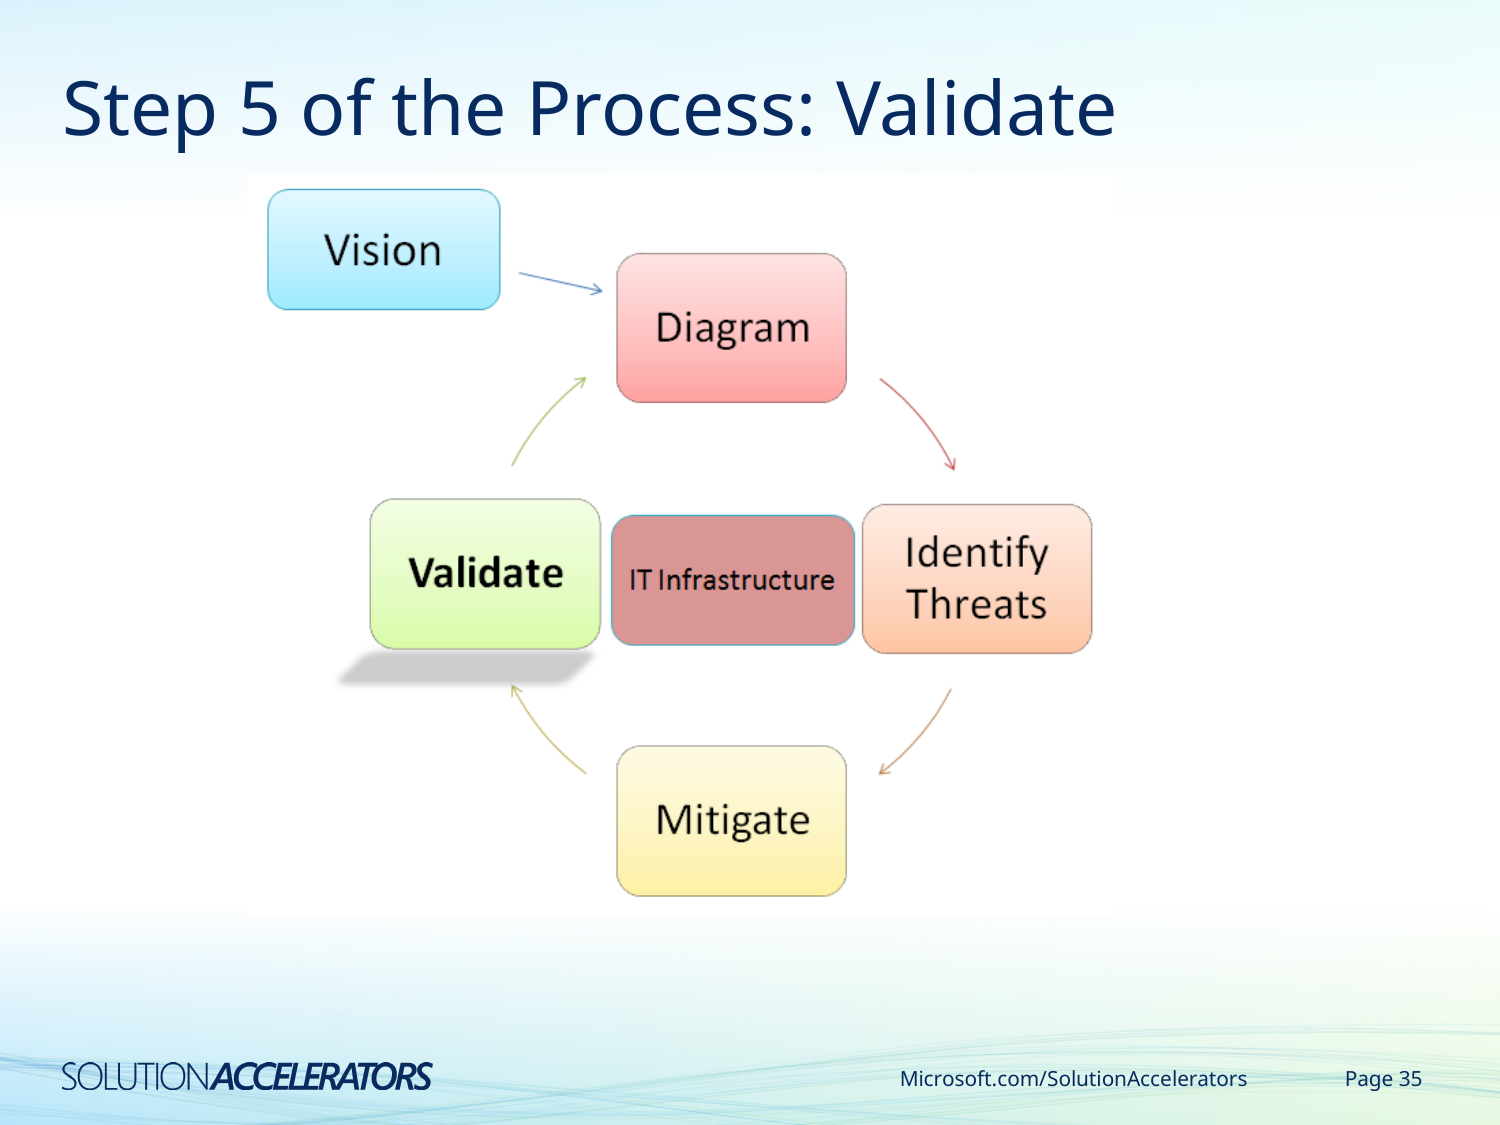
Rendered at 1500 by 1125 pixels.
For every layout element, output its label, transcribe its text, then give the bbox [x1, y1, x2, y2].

title Step 5 of the Process: Validate [62, 37, 1438, 150]
picture [0, 0, 1500, 1125]
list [247, 174, 1113, 916]
footer Microsoft.com/SolutionAccelerators [787, 1050, 1263, 1110]
slide_number Page 35 [1287, 1050, 1438, 1110]
